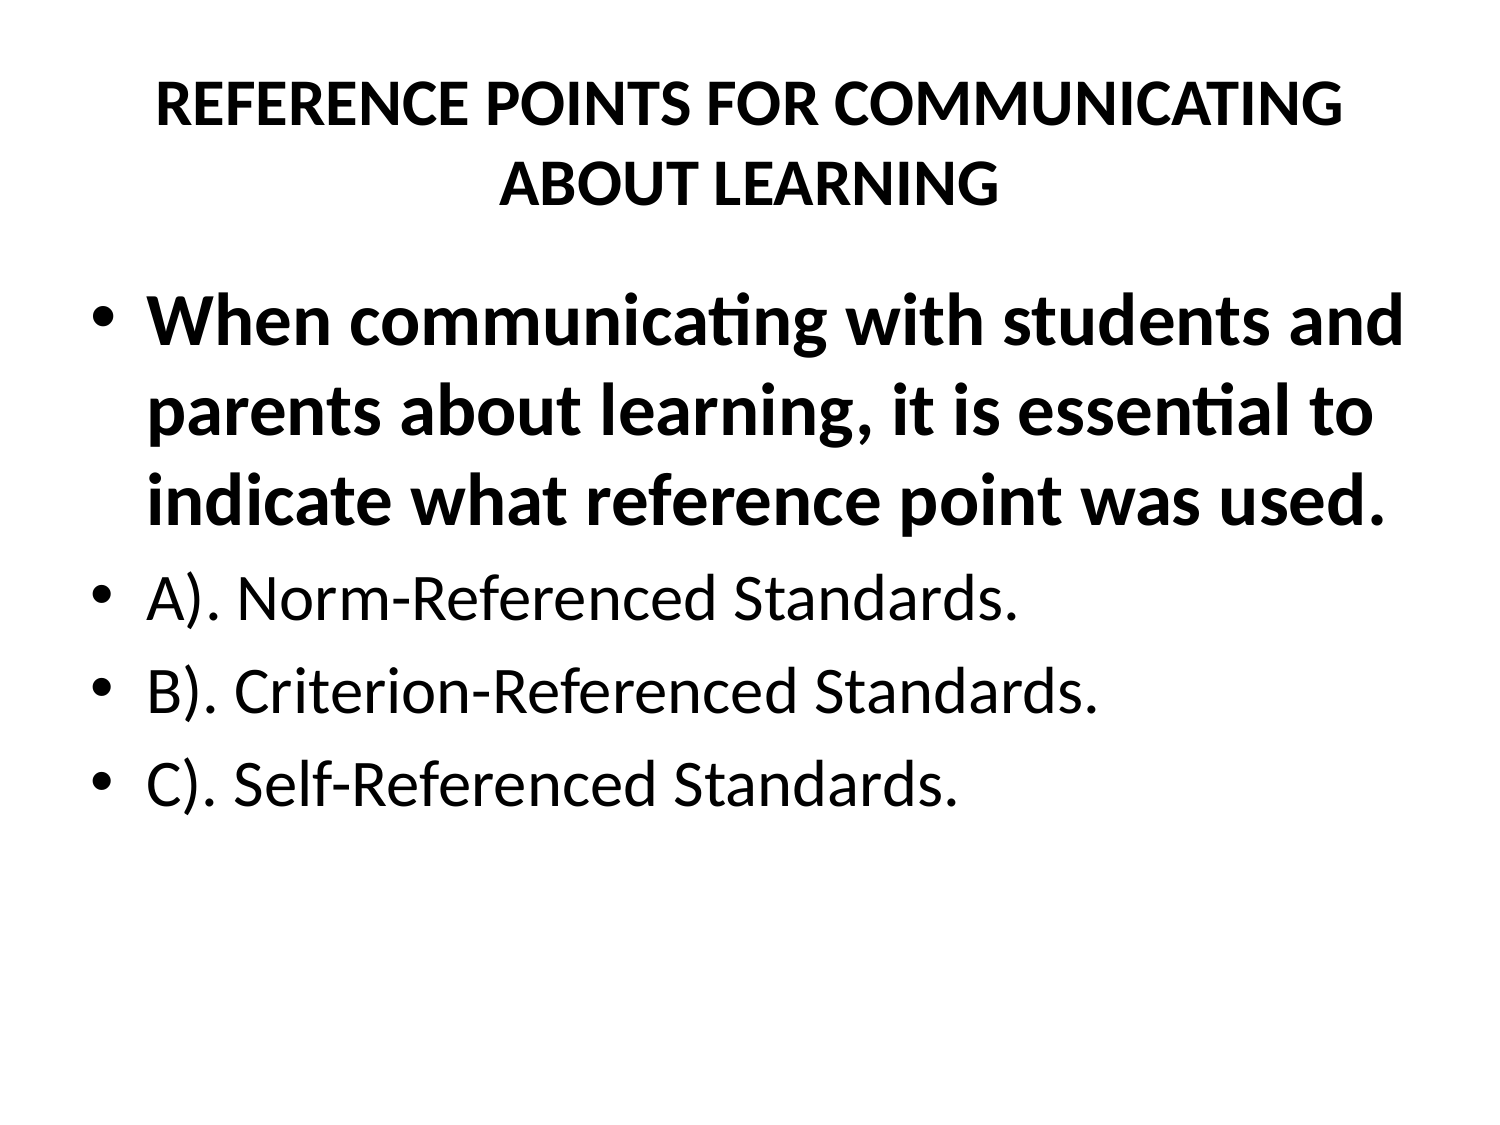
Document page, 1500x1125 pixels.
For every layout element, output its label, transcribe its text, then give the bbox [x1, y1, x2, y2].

list When communicating with students and parents about learning, it is essential to indicate what reference point was used. A). Norm-Referenced Standards. B). Criterion-Referenced Standards. C). Self-Referenced Standards. [75, 262, 1425, 1005]
title REFERENCE POINTS FOR COMMUNICATING ABOUT LEARNING [75, 45, 1425, 233]
